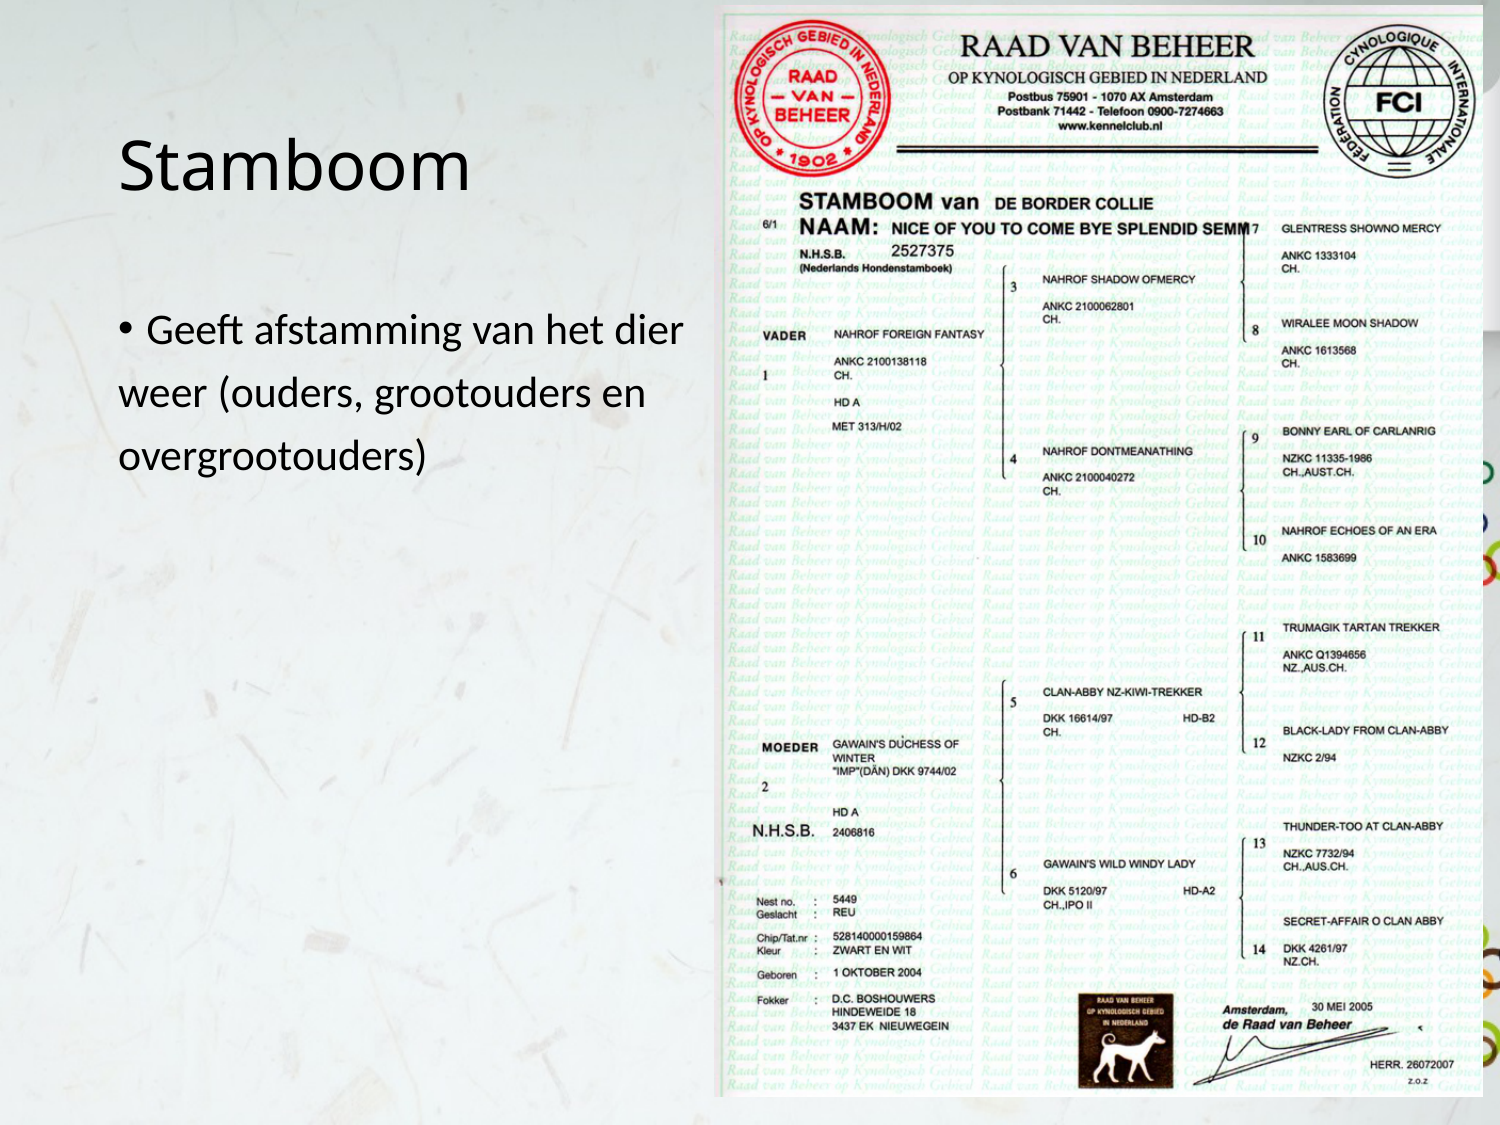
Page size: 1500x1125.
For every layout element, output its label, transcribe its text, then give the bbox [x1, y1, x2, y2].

title Stamboom [103, 59, 714, 278]
list Geeft afstamming van het dier weer (ouders, grootouders en overgrootouders) [103, 299, 714, 1014]
picture [0, 0, 1500, 1125]
